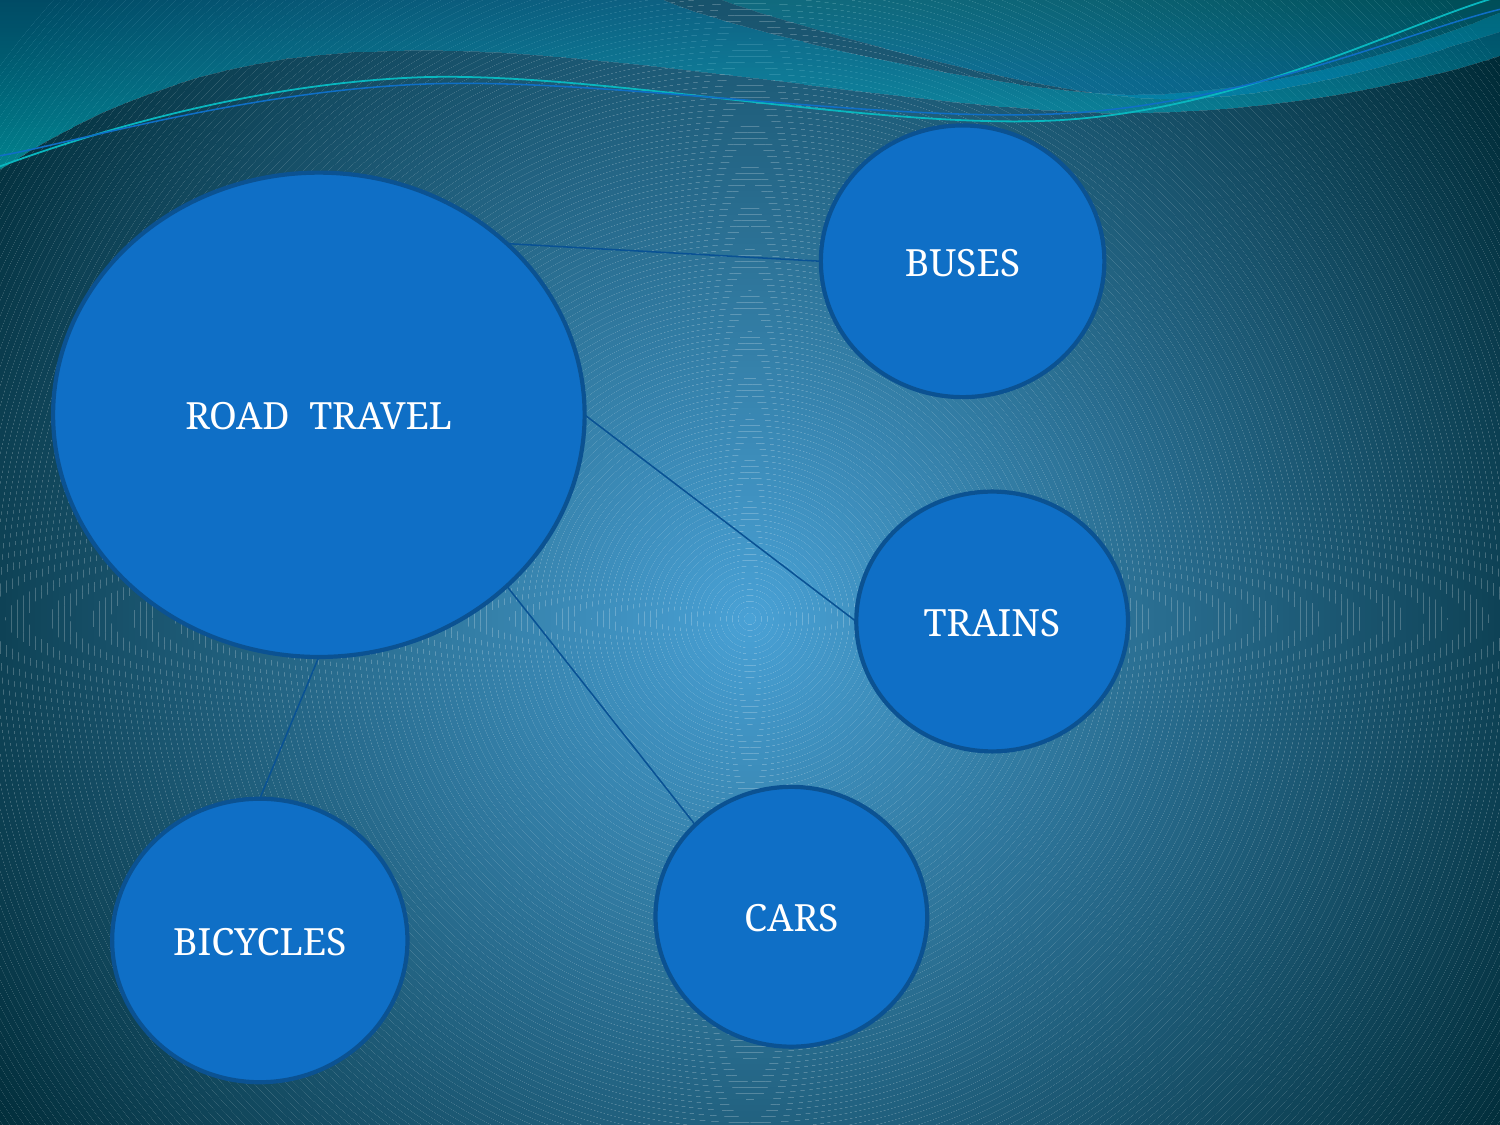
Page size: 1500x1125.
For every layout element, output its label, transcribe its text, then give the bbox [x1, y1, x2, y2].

text_box TRAINS [854, 489, 1131, 754]
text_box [506, 243, 822, 262]
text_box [506, 585, 696, 826]
text_box BUSES [819, 123, 1107, 400]
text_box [584, 414, 857, 622]
text_box CARS [653, 784, 930, 1049]
text_box ROAD TRAVEL [50, 170, 587, 660]
text_box BICYCLES [110, 796, 410, 1085]
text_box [259, 656, 319, 799]
